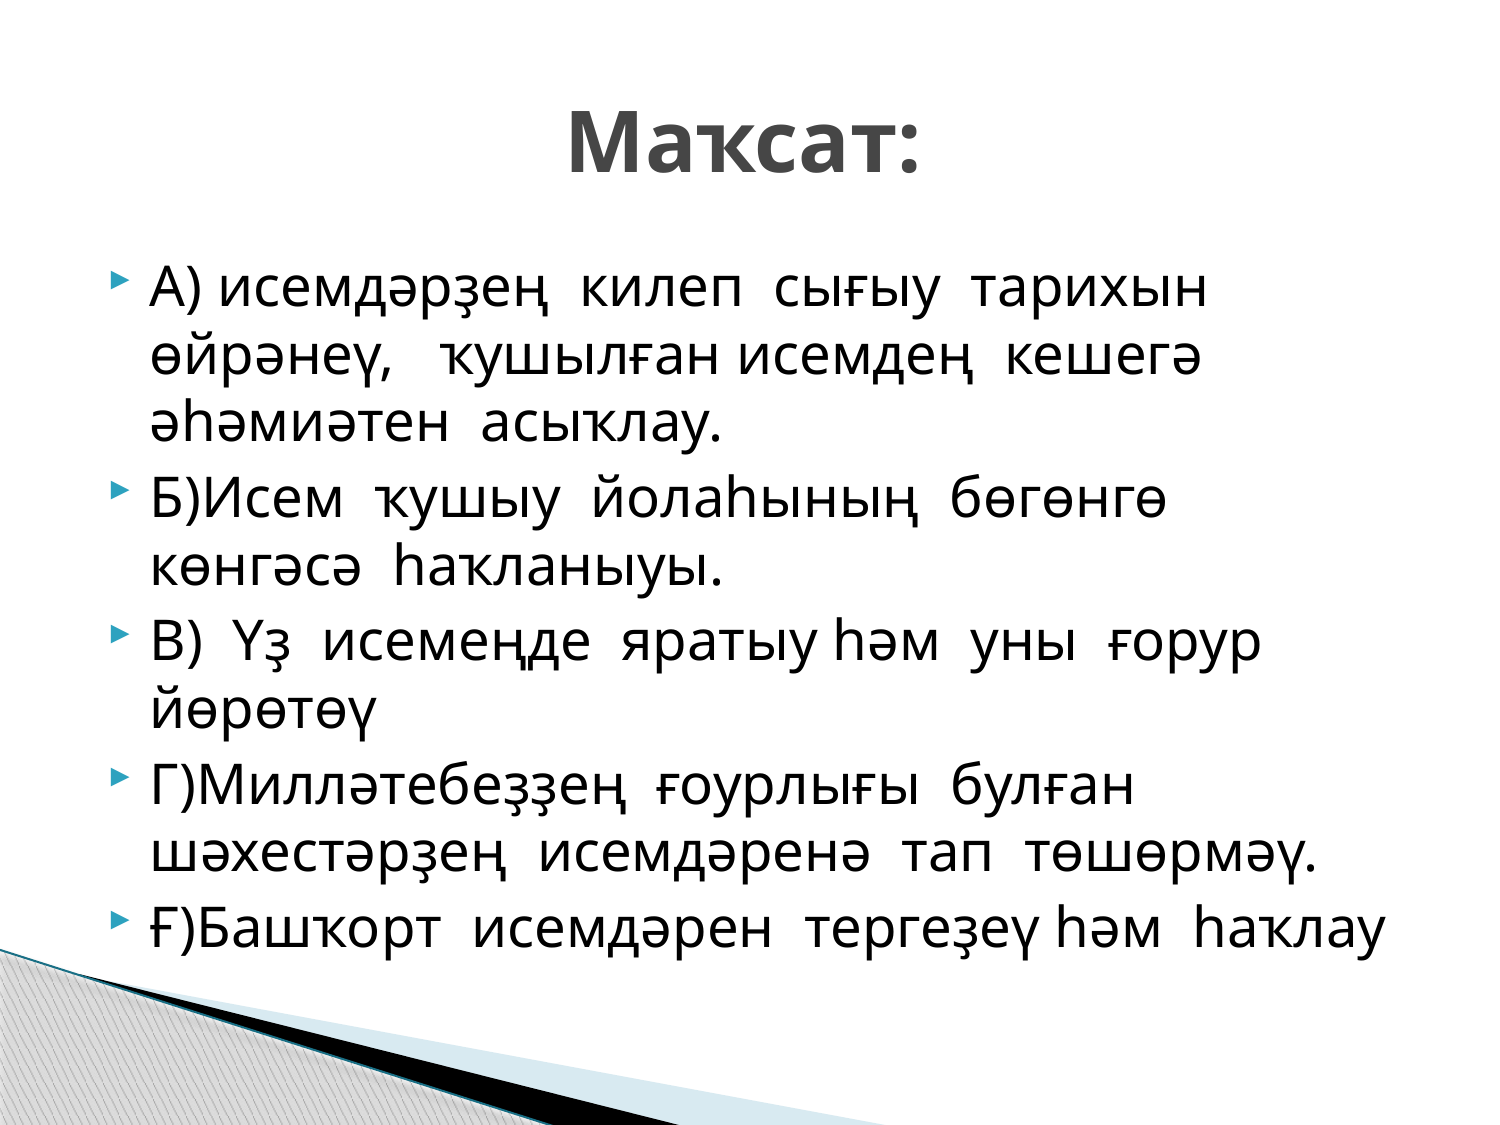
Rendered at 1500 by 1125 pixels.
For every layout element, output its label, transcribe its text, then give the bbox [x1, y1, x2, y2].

title Маҡсат: [549, 45, 1425, 233]
list А) исемдәрҙең килеп сығыу тарихын өйрәнеү, ҡушылған исемдең кешегә әһәмиәтен асыҡлау. Б)Исем ҡушыу йолаһының бөгөнгө көнгәсә һаҡланыуы. В) Үҙ исемеңде яратыу һәм уны ғорур йөрөтөү Г)Милләтебеҙҙең ғоурлығы булған шәхестәрҙең исемдәренә тап төшөрмәү. Ғ)Башҡорт исемдәрен тергеҙеү һәм һаҡлау [75, 243, 1425, 986]
